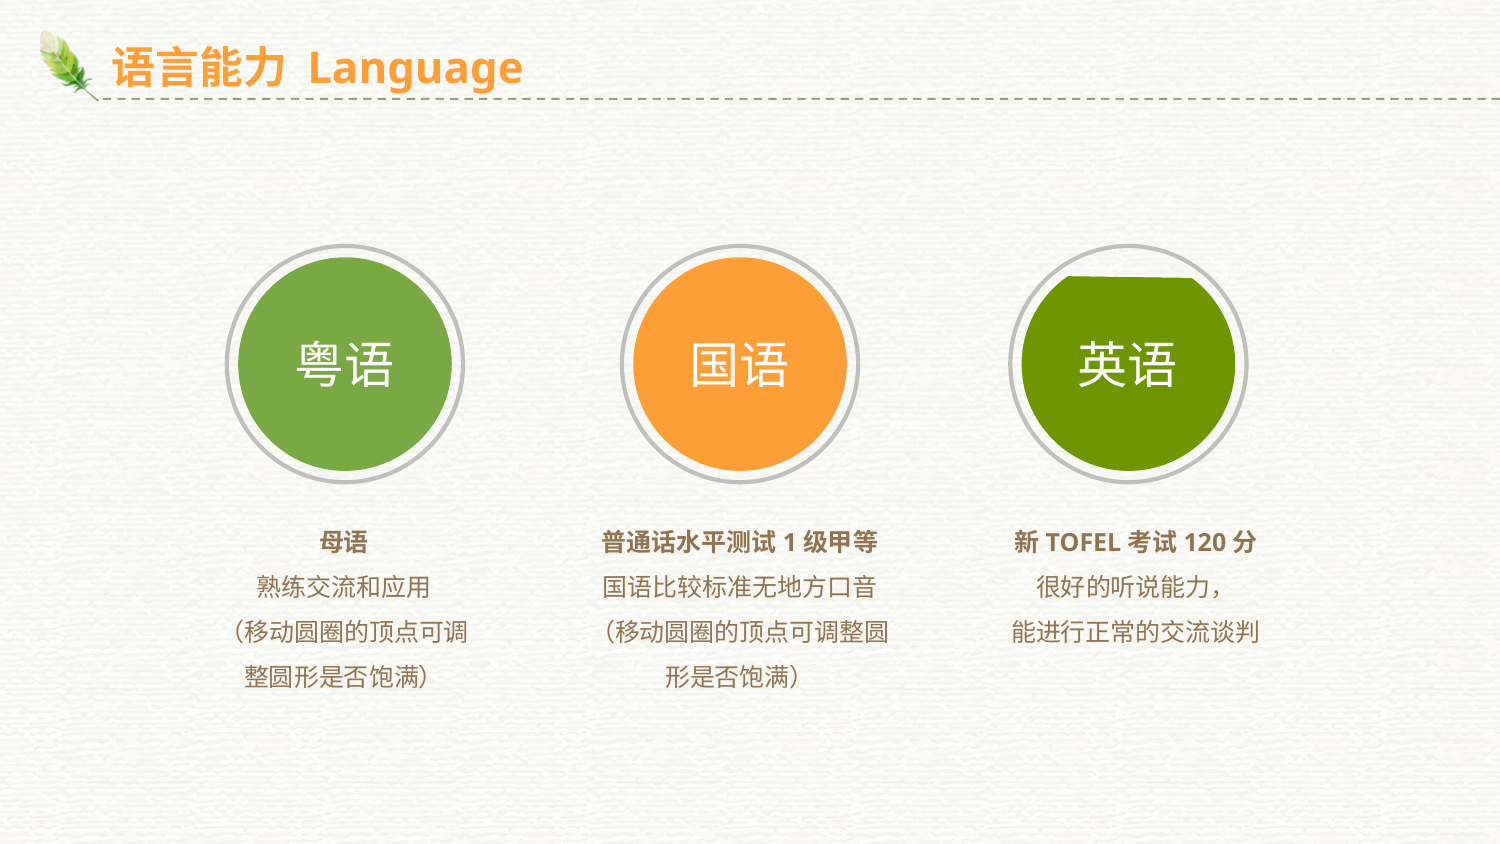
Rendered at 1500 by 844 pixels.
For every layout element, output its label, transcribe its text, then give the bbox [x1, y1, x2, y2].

picture [0, 0, 1500, 844]
text_box 国语 [674, 326, 805, 401]
text_box [1008, 243, 1249, 485]
text_box 英语 [1062, 326, 1193, 401]
text_box 母语 熟练交流和应用 （移动圆圈的顶点可调整圆形是否饱满） [195, 504, 493, 699]
text_box [224, 243, 466, 485]
text_box [236, 255, 454, 474]
text_box 粤语 [279, 326, 409, 401]
text_box [631, 255, 849, 474]
text_box 新TOFEL考试120分 很好的听说能力， 能进行正常的交流谈判 [977, 504, 1296, 654]
text_box [619, 243, 861, 485]
text_box 普通话水平测试1级甲等 国语比较标准无地方口音 （移动圆圈的顶点可调整圆形是否饱满） [568, 504, 912, 699]
text_box 语言能力 Language [105, 32, 539, 98]
text_box [1019, 274, 1238, 474]
